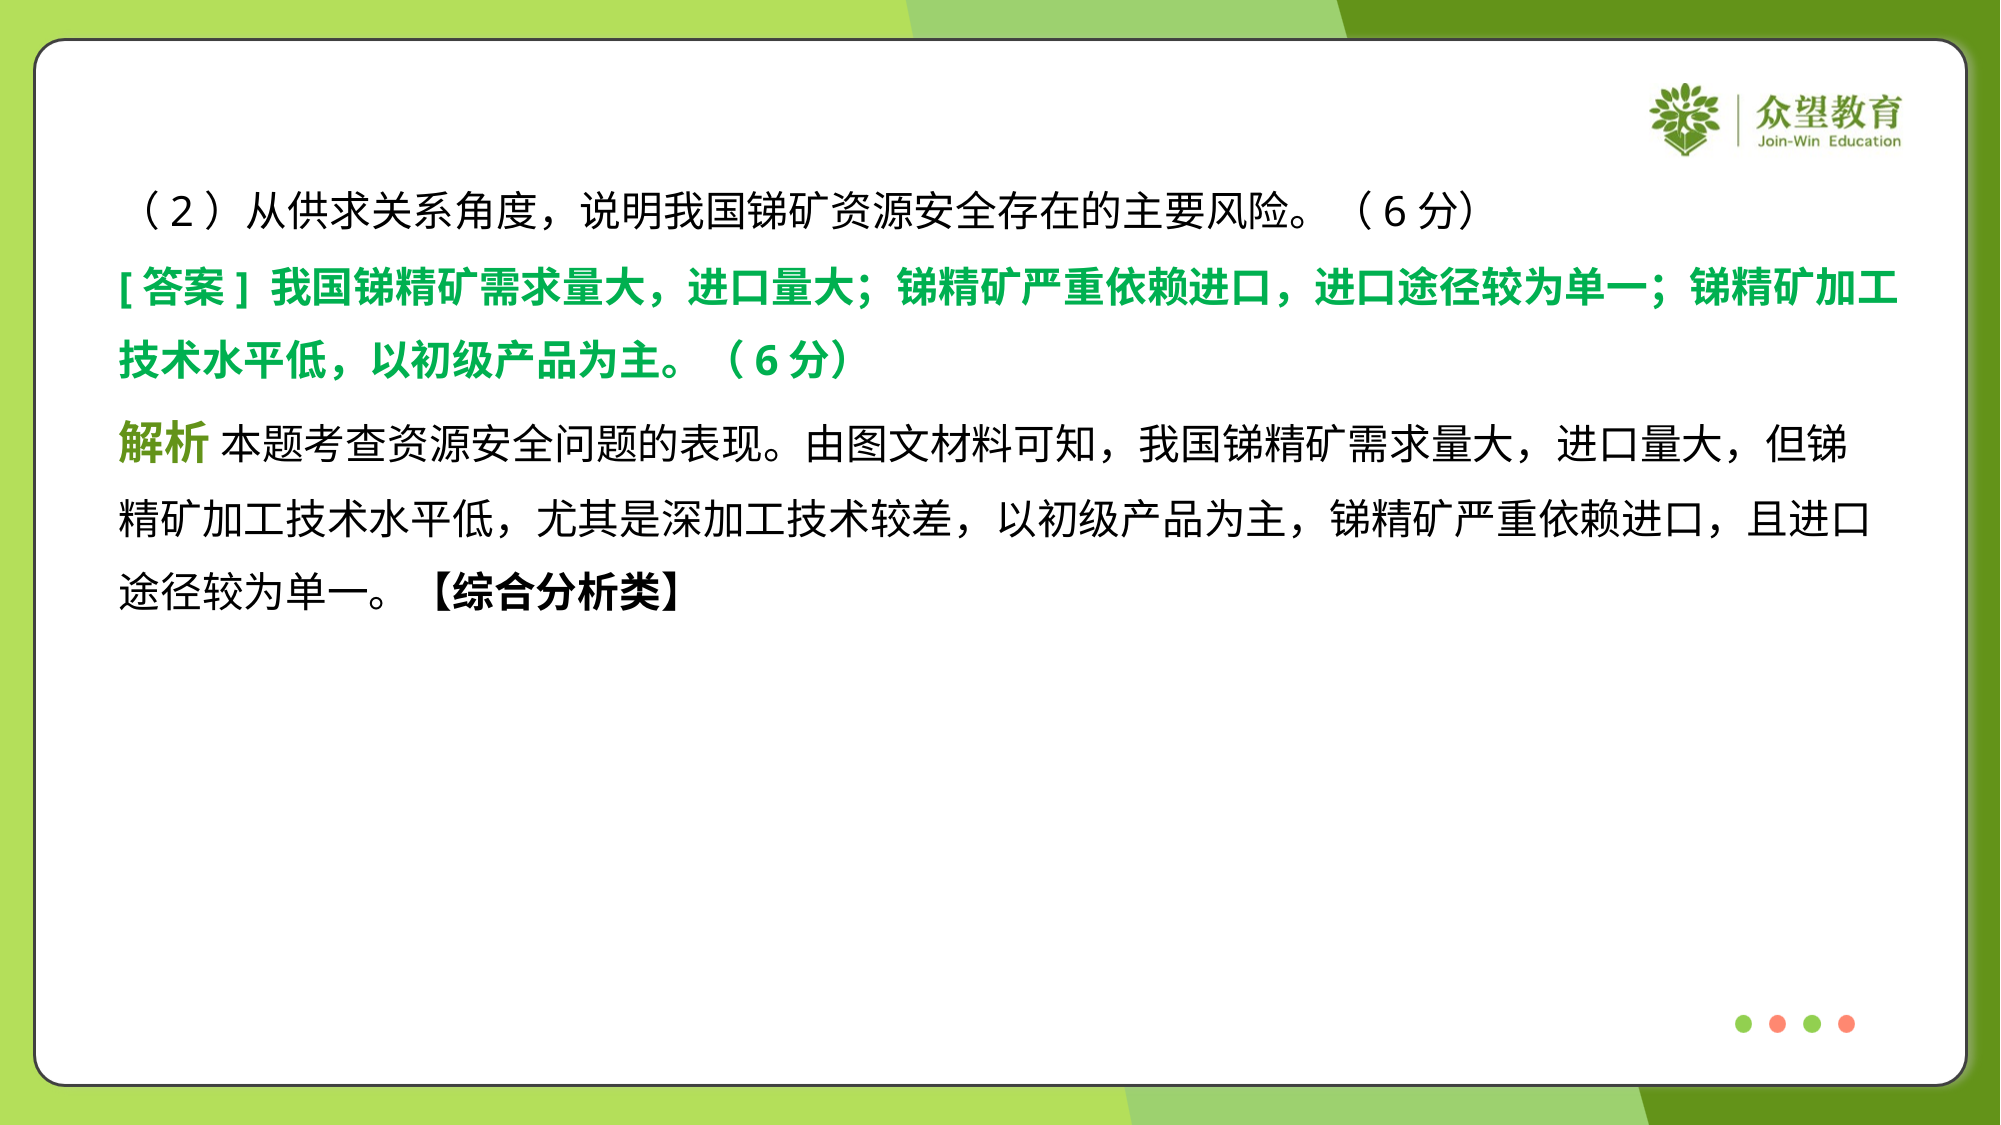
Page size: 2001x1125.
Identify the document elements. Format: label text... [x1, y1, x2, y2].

picture [0, 0, 2000, 1125]
text_box （2）从供求关系角度，说明我国锑矿资源安全存在的主要风险。（6分） [118, 159, 1883, 227]
text_box [答案] 我国锑精矿需求量大，进口量大；锑精矿严重依赖进口，进口途径较为单一；锑精矿加工 技术水平低，以初级产品为主。（6分） [118, 235, 1883, 376]
text_box 解析 本题考查资源安全问题的表现。由图文材料可知，我国锑精矿需求量大，进口量大，但锑 精矿加工技术水平低，尤其是深加工技术较差，以初级产品为主，锑精矿严重依赖进口，且进口 途径较为单一。【综合分析类】 [118, 391, 1883, 609]
